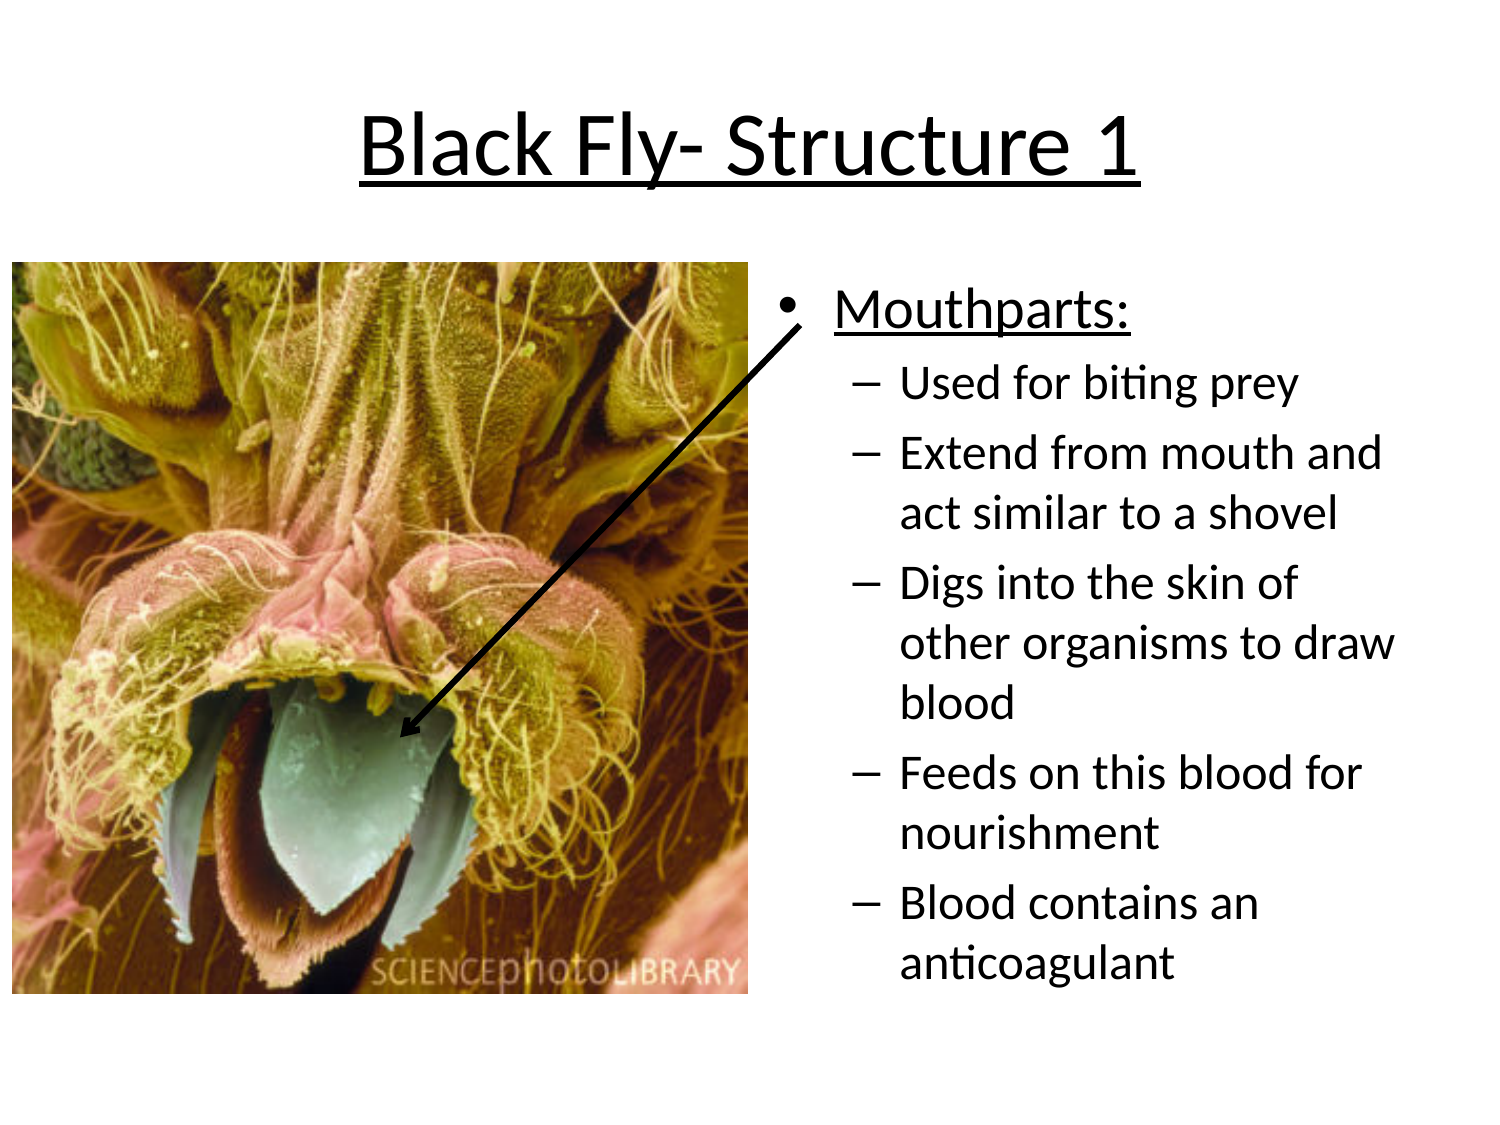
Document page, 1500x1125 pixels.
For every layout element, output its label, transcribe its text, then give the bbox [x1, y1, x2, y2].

picture [12, 262, 749, 994]
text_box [399, 324, 801, 738]
list Mouthparts: Used for biting prey Extend from mouth and act similar to a shovel Digs into the skin of other organisms to draw blood Feeds on this blood for nourishment Blood contains an anticoagulant [762, 262, 1425, 1005]
title Black Fly- Structure 1 [75, 45, 1425, 233]
